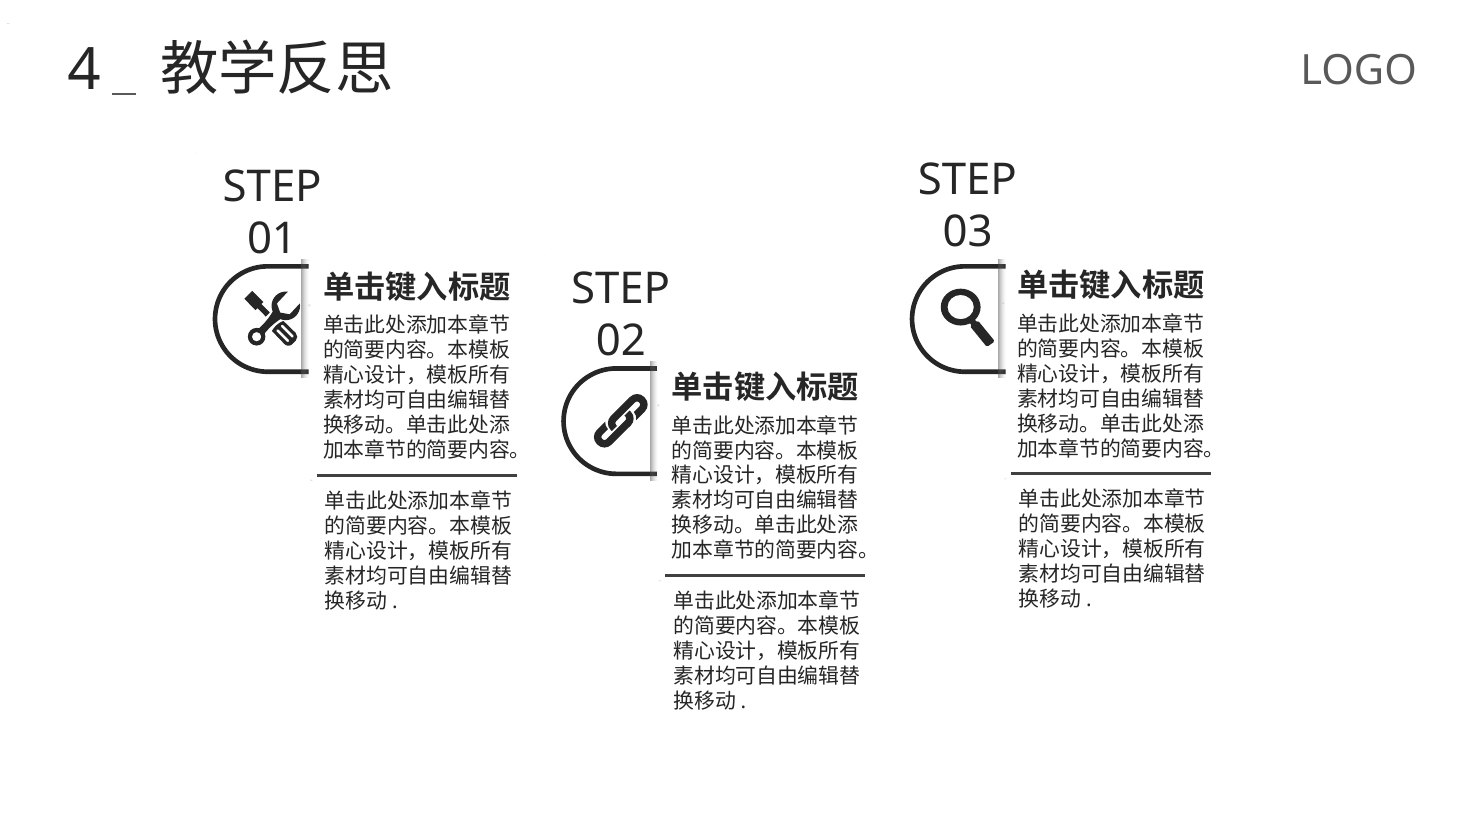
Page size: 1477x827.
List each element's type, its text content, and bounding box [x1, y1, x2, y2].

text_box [308, 259, 535, 622]
text_box LOGO [1256, 35, 1461, 101]
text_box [563, 361, 653, 481]
text_box STEP 01 [195, 151, 350, 268]
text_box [214, 259, 306, 379]
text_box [656, 359, 883, 722]
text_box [911, 259, 999, 379]
text_box 4 教学反思 [5, 23, 455, 109]
text_box STEP 03 [890, 145, 1045, 262]
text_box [1002, 257, 1229, 620]
text_box STEP 02 [544, 253, 698, 371]
